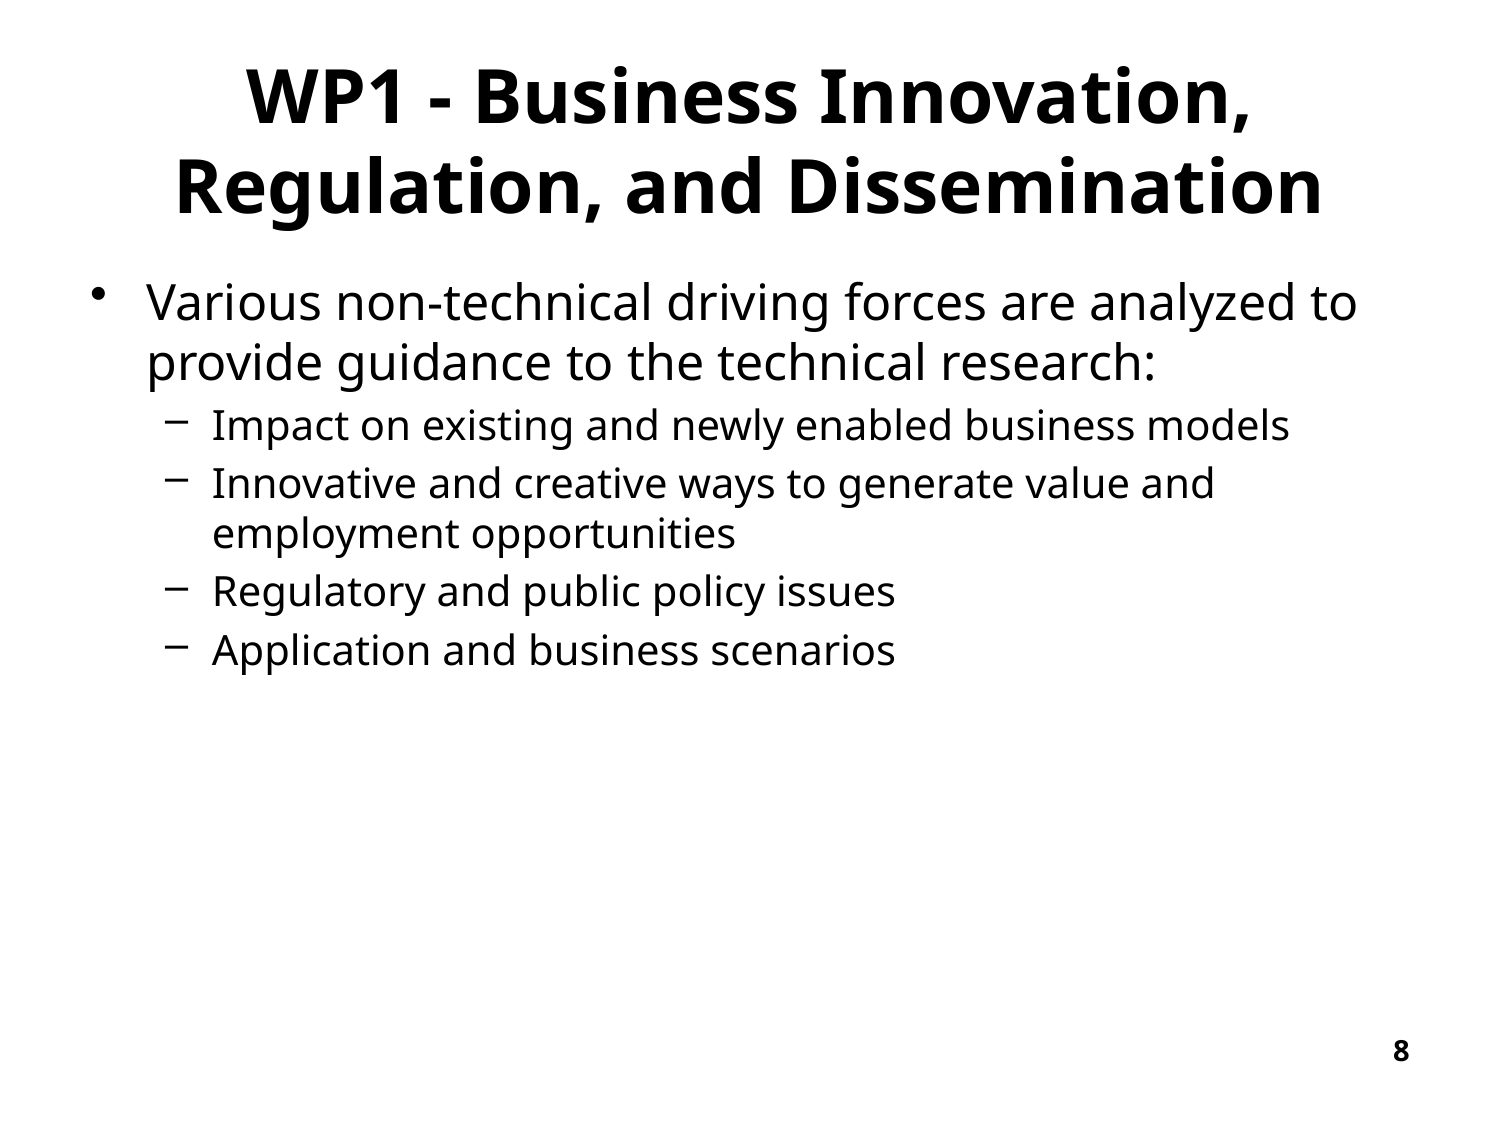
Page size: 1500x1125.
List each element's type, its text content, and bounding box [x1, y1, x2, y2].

slide_number 8 [1074, 1024, 1426, 1103]
list Various non-technical driving forces are analyzed to provide guidance to the technical research: Impact on existing and newly enabled business models Innovative and creative ways to generate value and employment opportunities Regulatory and public policy issues Application and business scenarios [74, 262, 1426, 1006]
title WP1 - Business Innovation, Regulation, and Dissemination [74, 44, 1426, 233]
